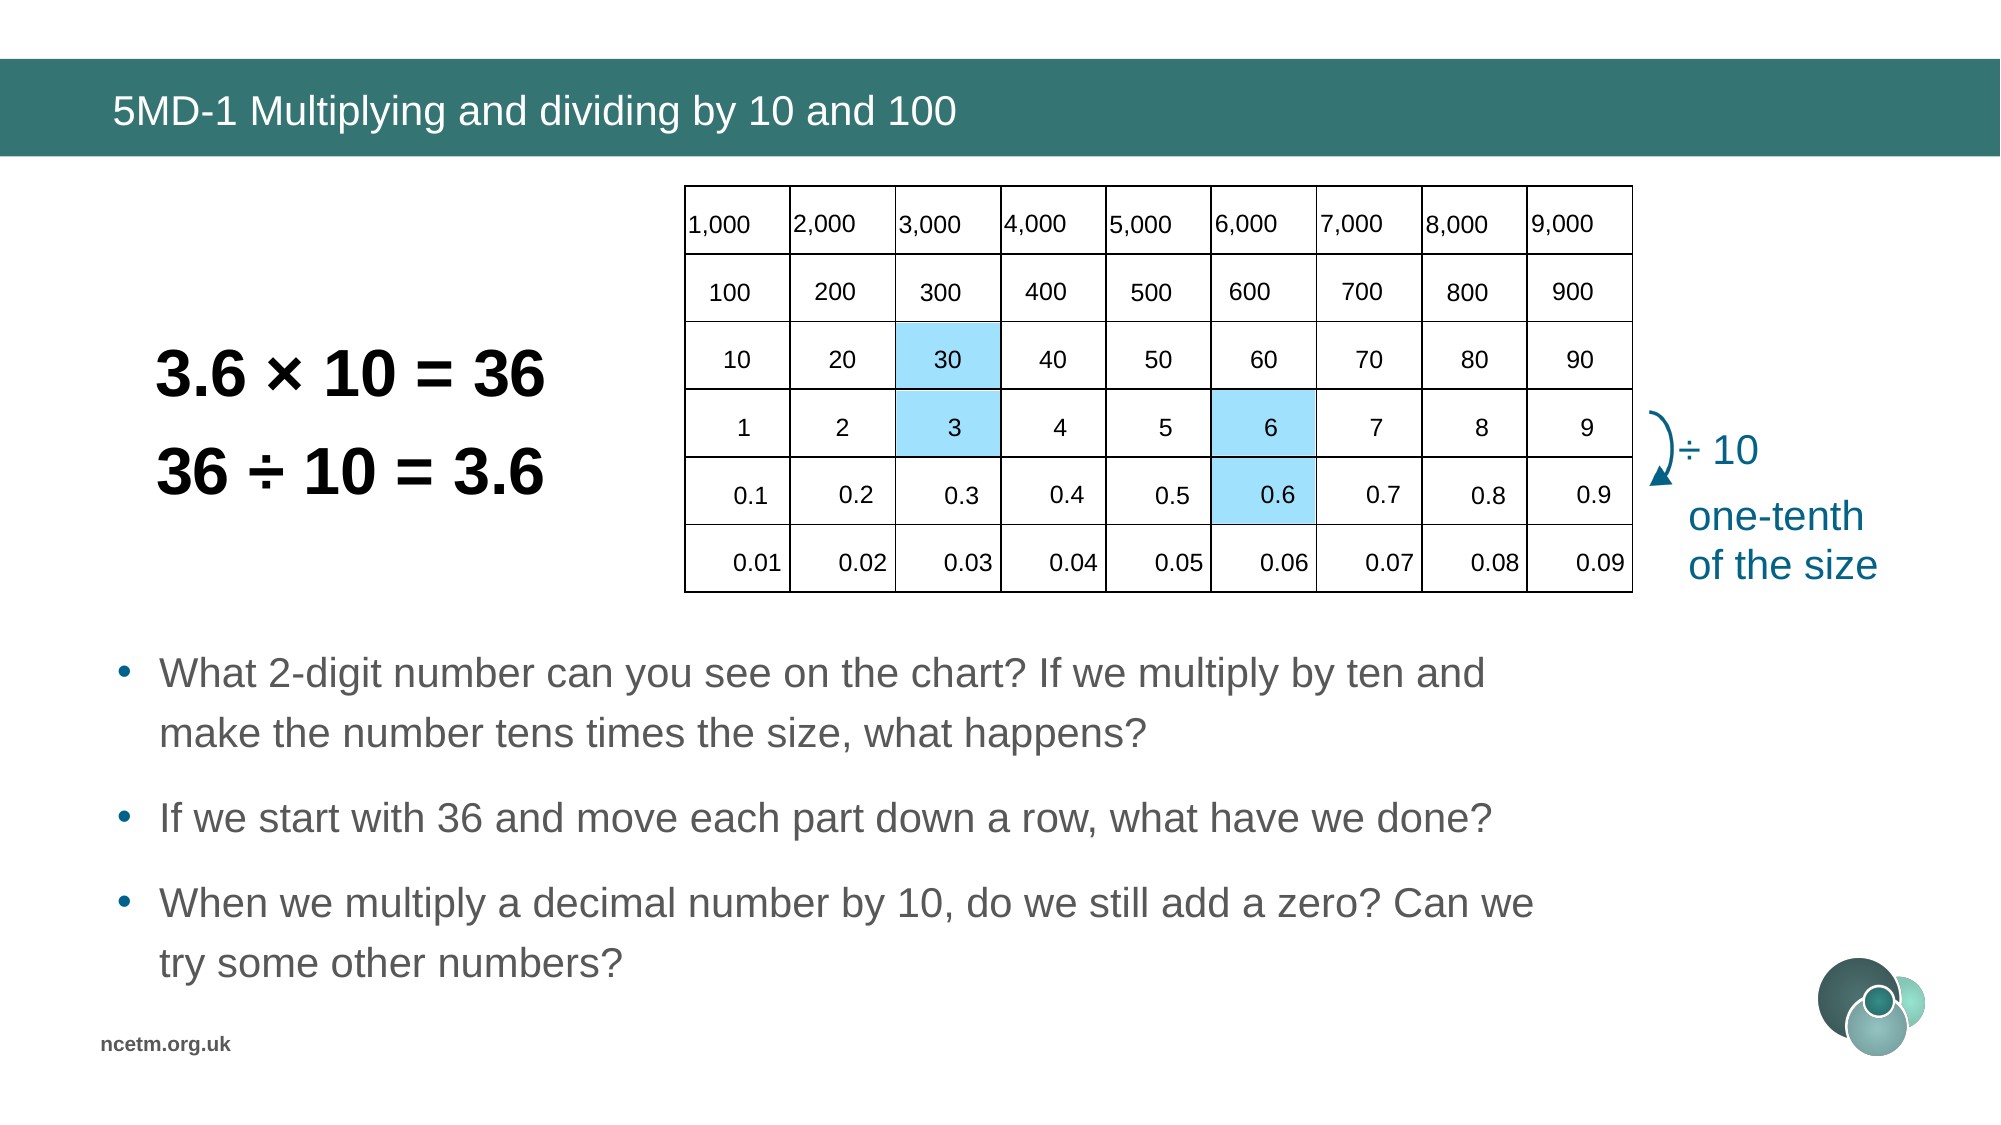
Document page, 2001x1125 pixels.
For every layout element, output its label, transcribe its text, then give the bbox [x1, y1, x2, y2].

text_box 3.6 × 10 = 36 [140, 322, 563, 418]
table_header [791, 187, 895, 200]
table_header [686, 187, 789, 200]
title 5MD-1 Multiplying and dividing by 10 and 100 [97, 76, 1945, 147]
text_box 36 ÷ 10 = 3.6 [141, 420, 562, 515]
text_box What 2-digit number can you see on the chart? If we multiply by ten and make the number tens times the size, what happens? If we start with 36 and move each part down a row, what have we done? When we multiply a decimal number by 10, do we still add a zero? Can we try some other numbers? [102, 628, 1580, 992]
picture [1818, 958, 1925, 1056]
table_header [1528, 187, 1632, 200]
table_header [1423, 187, 1526, 200]
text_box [675, 201, 1637, 583]
table_header [896, 187, 1000, 200]
table_header [1212, 187, 1316, 200]
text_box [1633, 389, 1984, 659]
table_header [1317, 187, 1421, 200]
table_header [1002, 187, 1105, 200]
table_header [1107, 187, 1210, 200]
